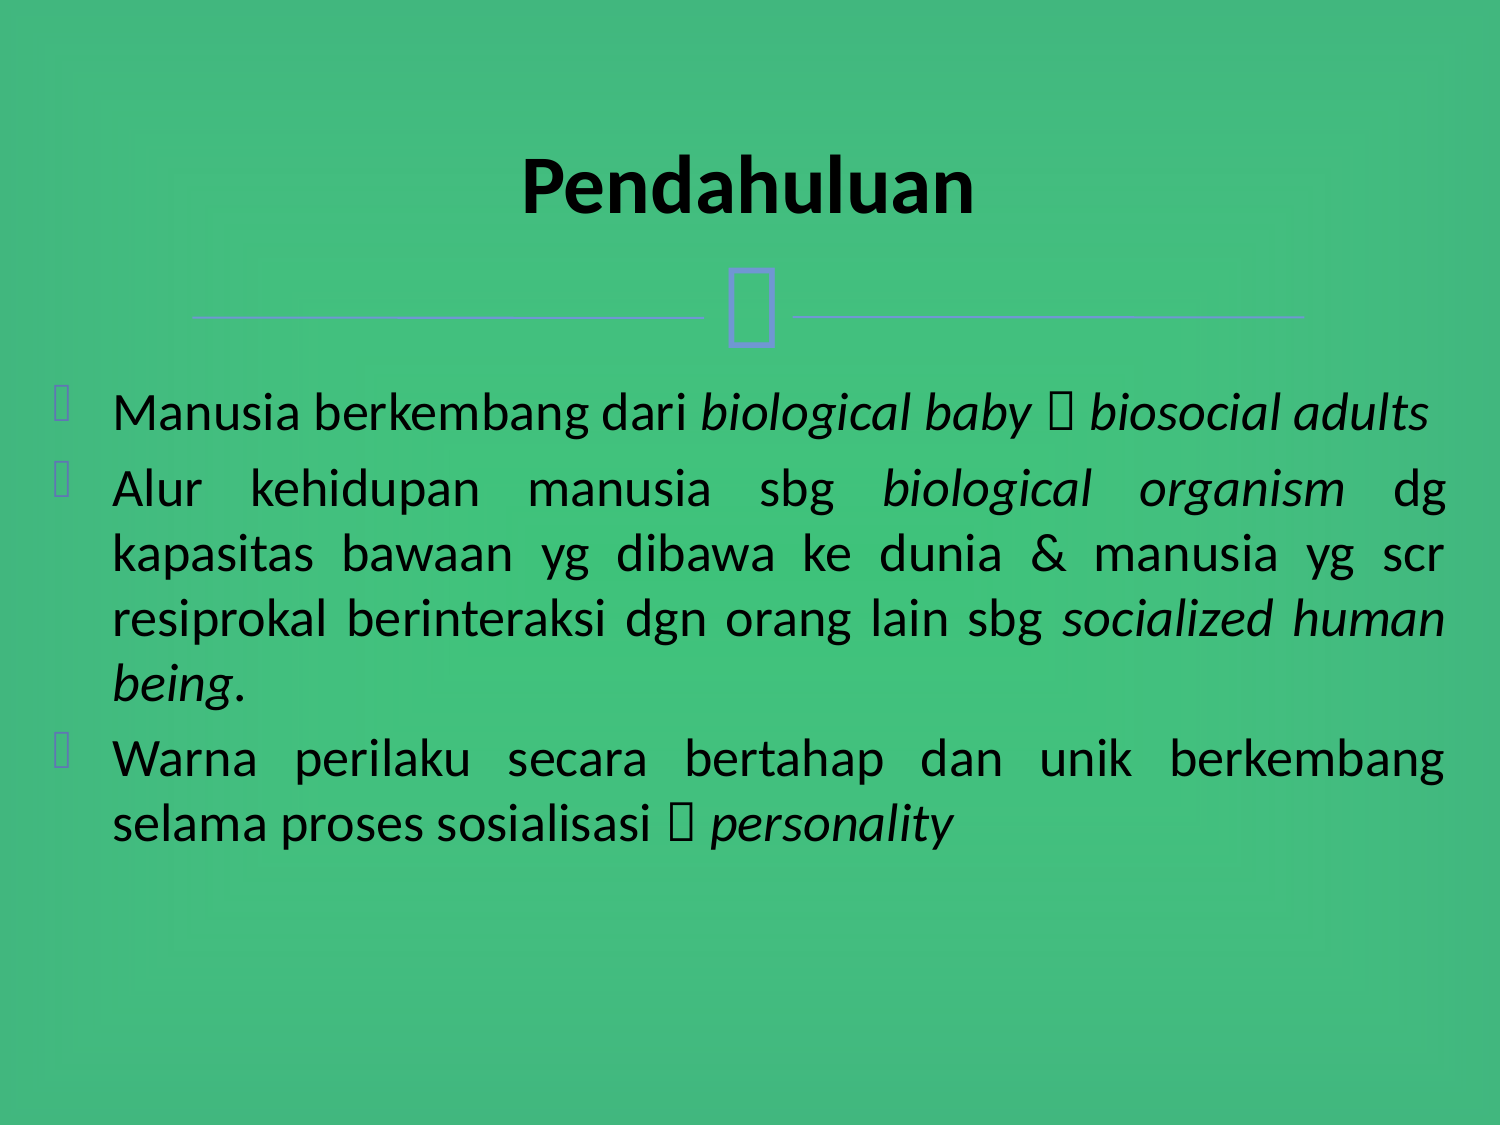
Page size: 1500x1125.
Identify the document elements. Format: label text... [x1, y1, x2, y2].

title Pendahuluan [112, 93, 1386, 267]
list Manusia berkembang dari biological baby  biosocial adults Alur kehidupan manusia sbg biological organism dg kapasitas bawaan yg dibawa ke dunia & manusia yg scr resiprokal berinteraksi dgn orang lain sbg socialized human being. Warna perilaku secara bertahap dan unik berkembang selama proses sosialisasi  personality [37, 368, 1463, 1005]
